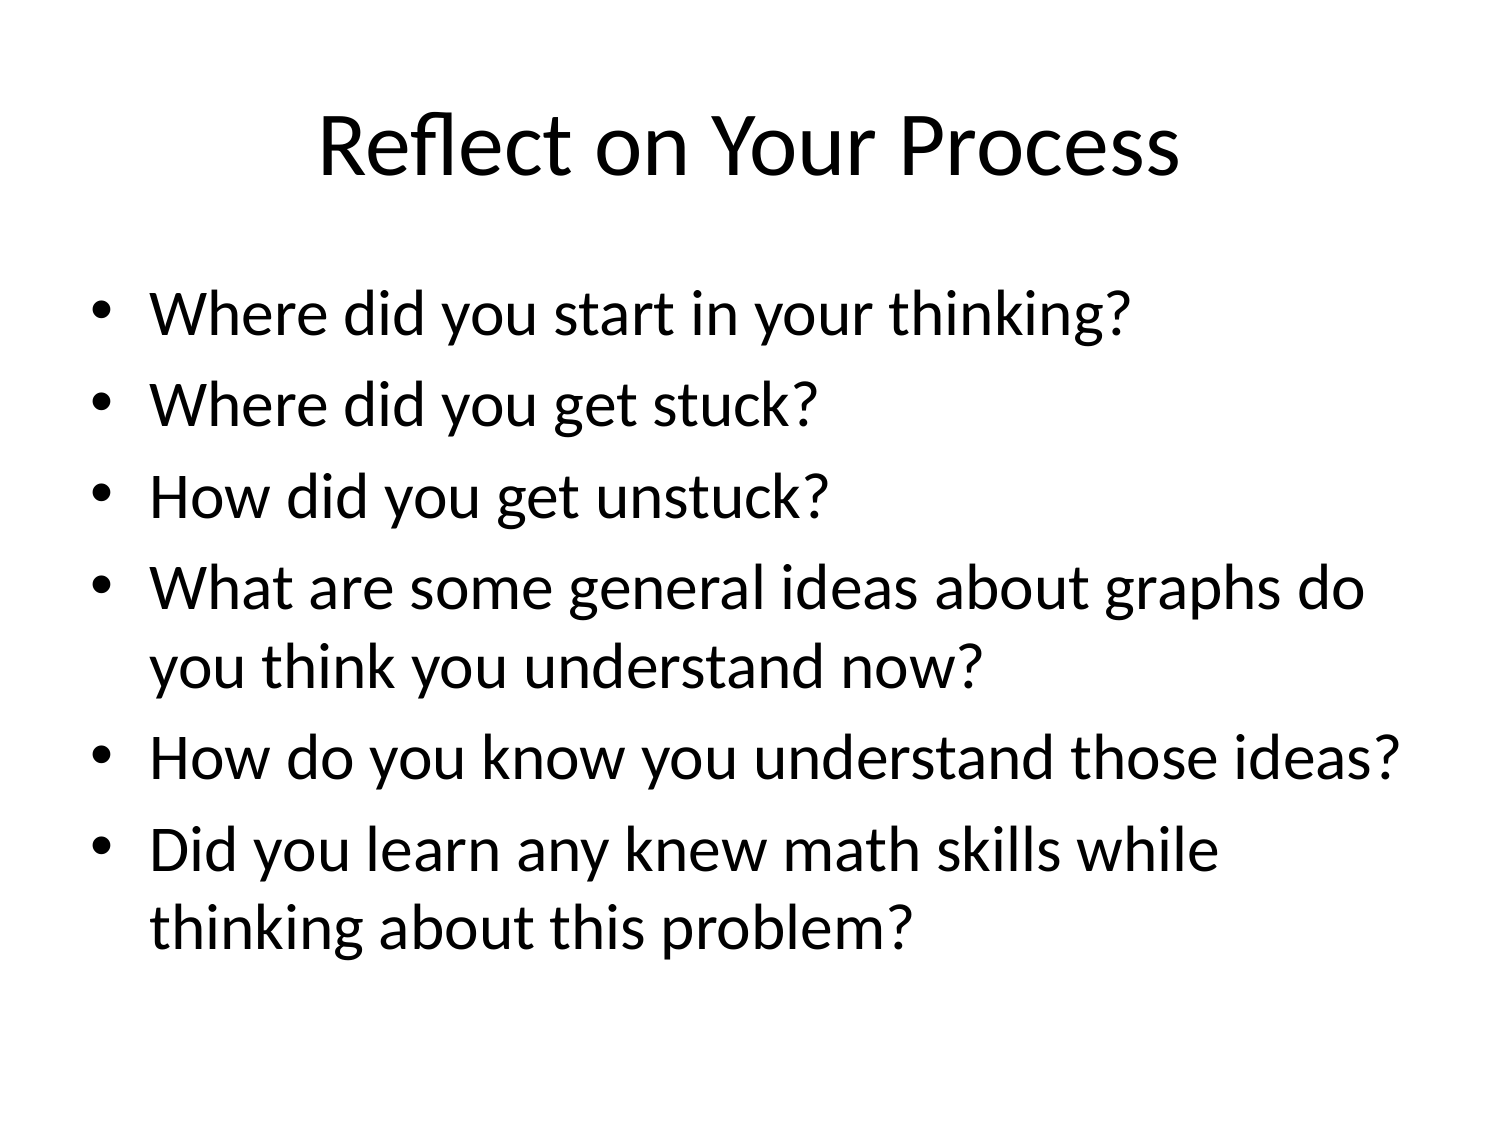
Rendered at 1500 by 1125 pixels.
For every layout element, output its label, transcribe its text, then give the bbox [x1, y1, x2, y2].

title Reflect on Your Process [75, 45, 1425, 233]
list Where did you start in your thinking? Where did you get stuck? How did you get unstuck? What are some general ideas about graphs do you think you understand now? How do you know you understand those ideas? Did you learn any knew math skills while thinking about this problem? [75, 262, 1425, 1005]
